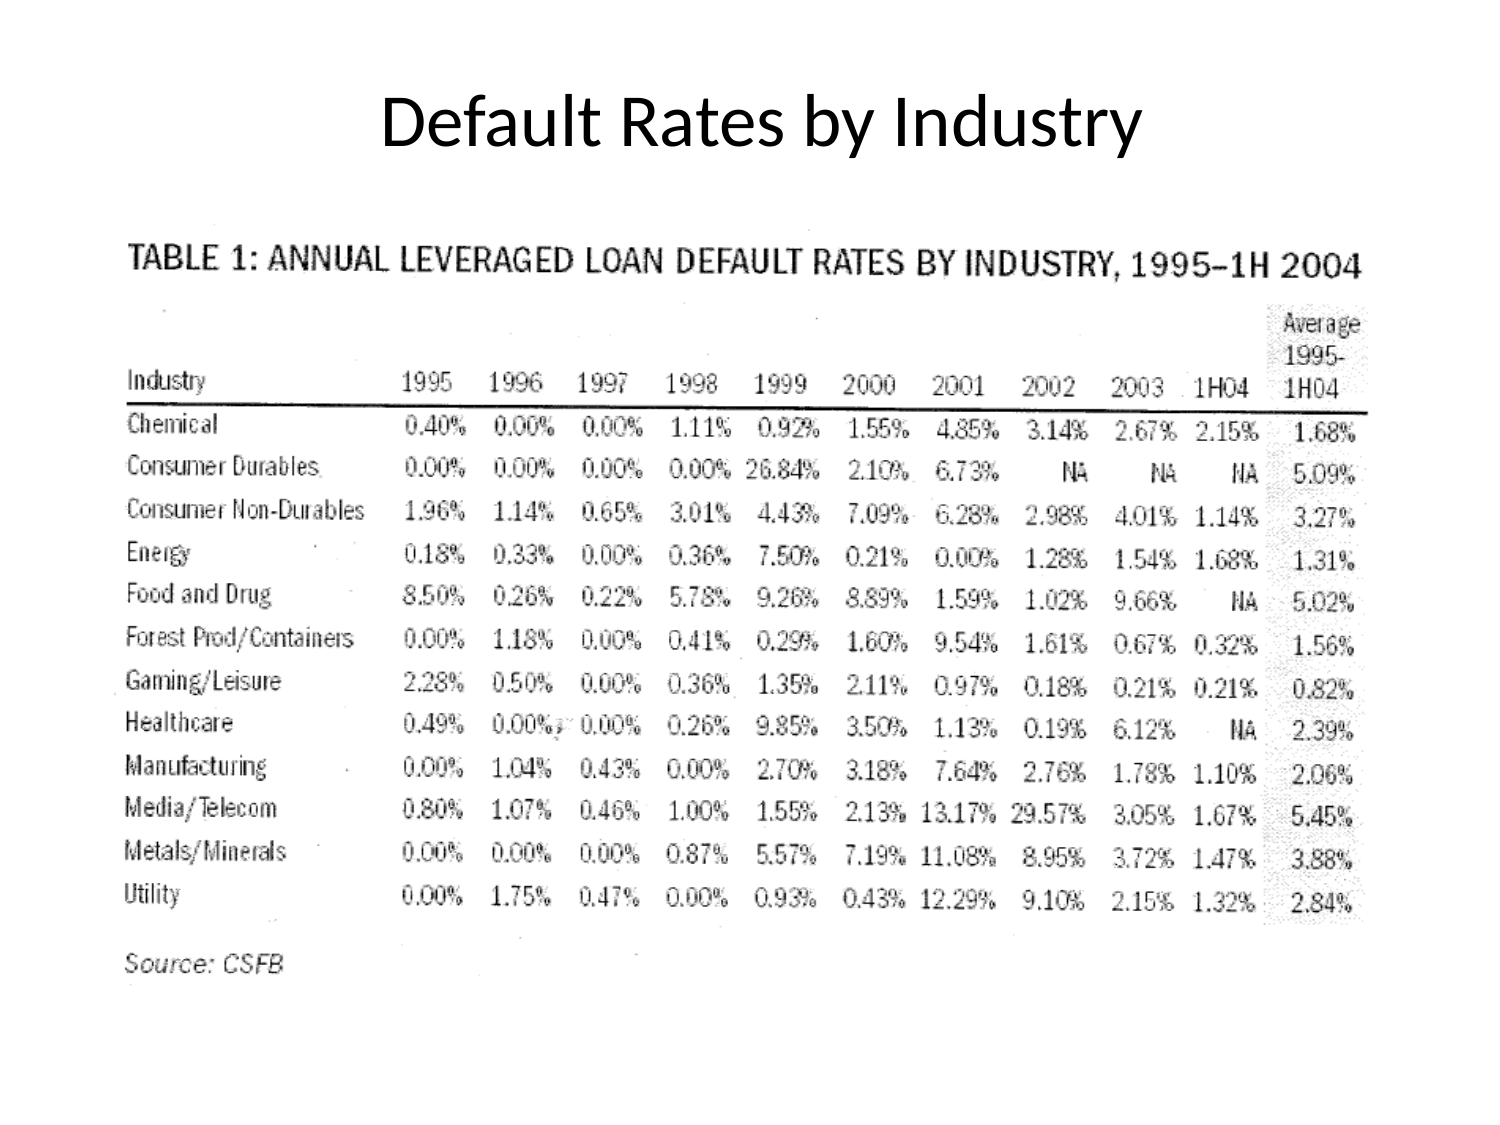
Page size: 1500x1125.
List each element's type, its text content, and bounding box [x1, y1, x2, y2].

title Default Rates by Industry [99, 45, 1425, 188]
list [74, 224, 1426, 1006]
